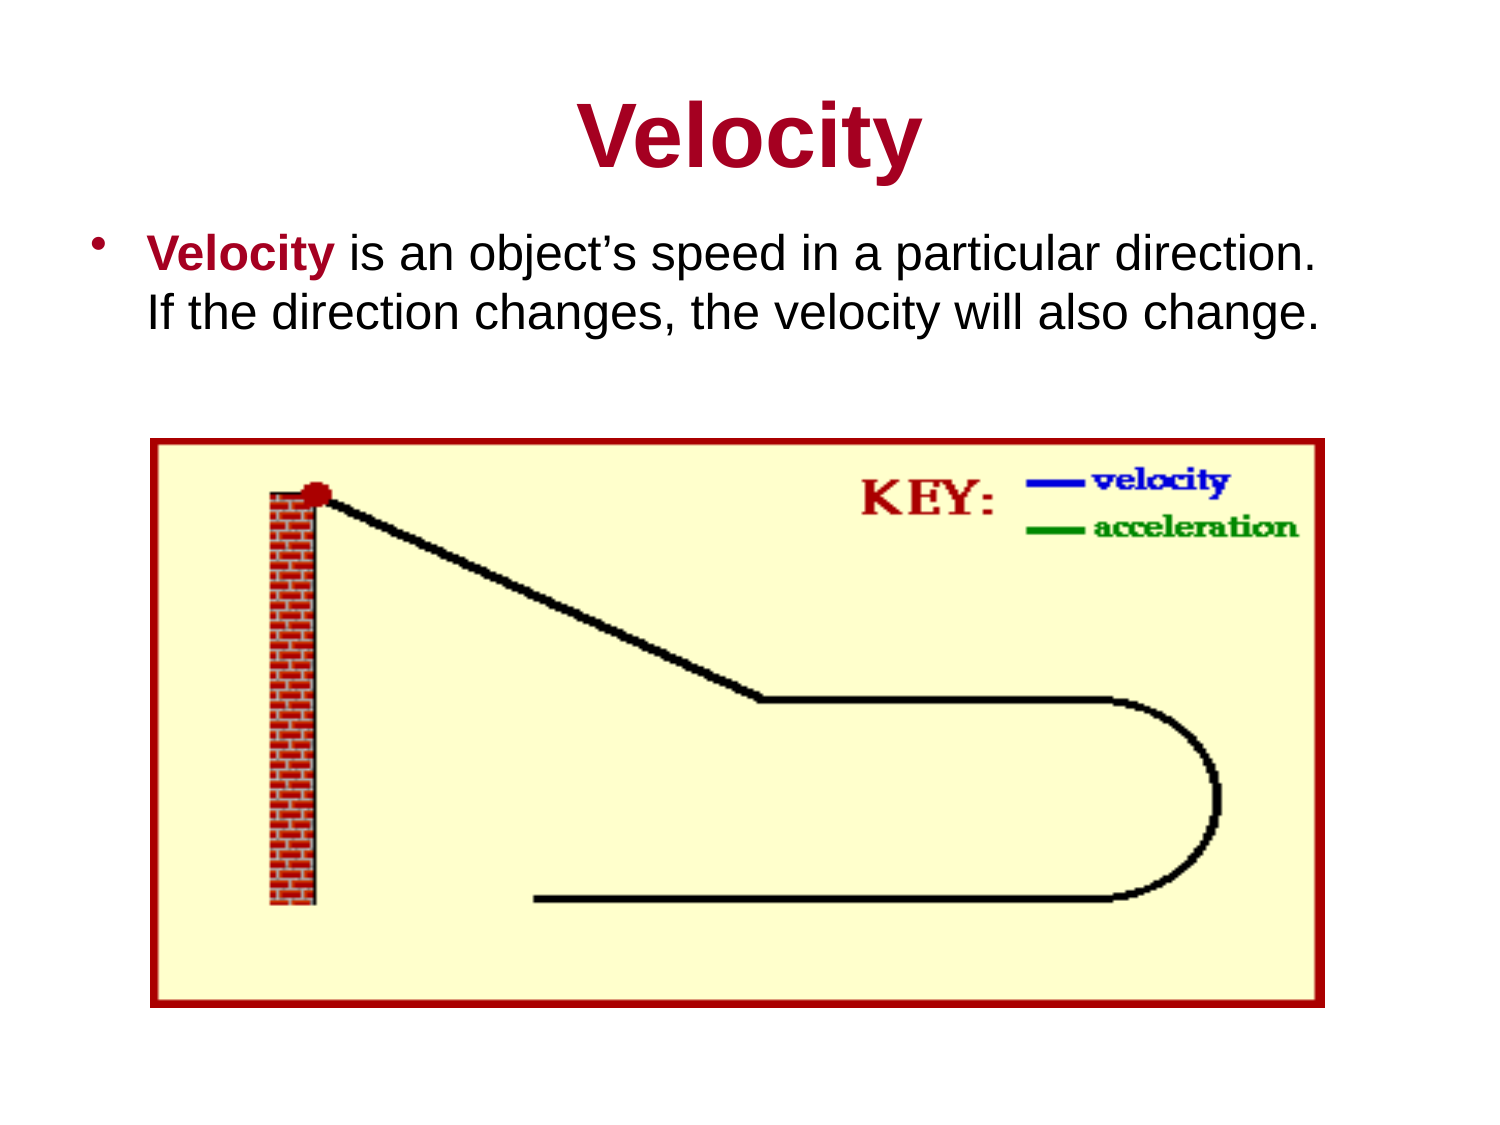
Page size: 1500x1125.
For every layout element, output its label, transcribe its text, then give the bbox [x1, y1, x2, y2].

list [149, 438, 1326, 1008]
title Velocity [74, 37, 1426, 226]
list Velocity is an object’s speed in a particular direction. If the direction changes, the velocity will also change. [74, 212, 1376, 413]
